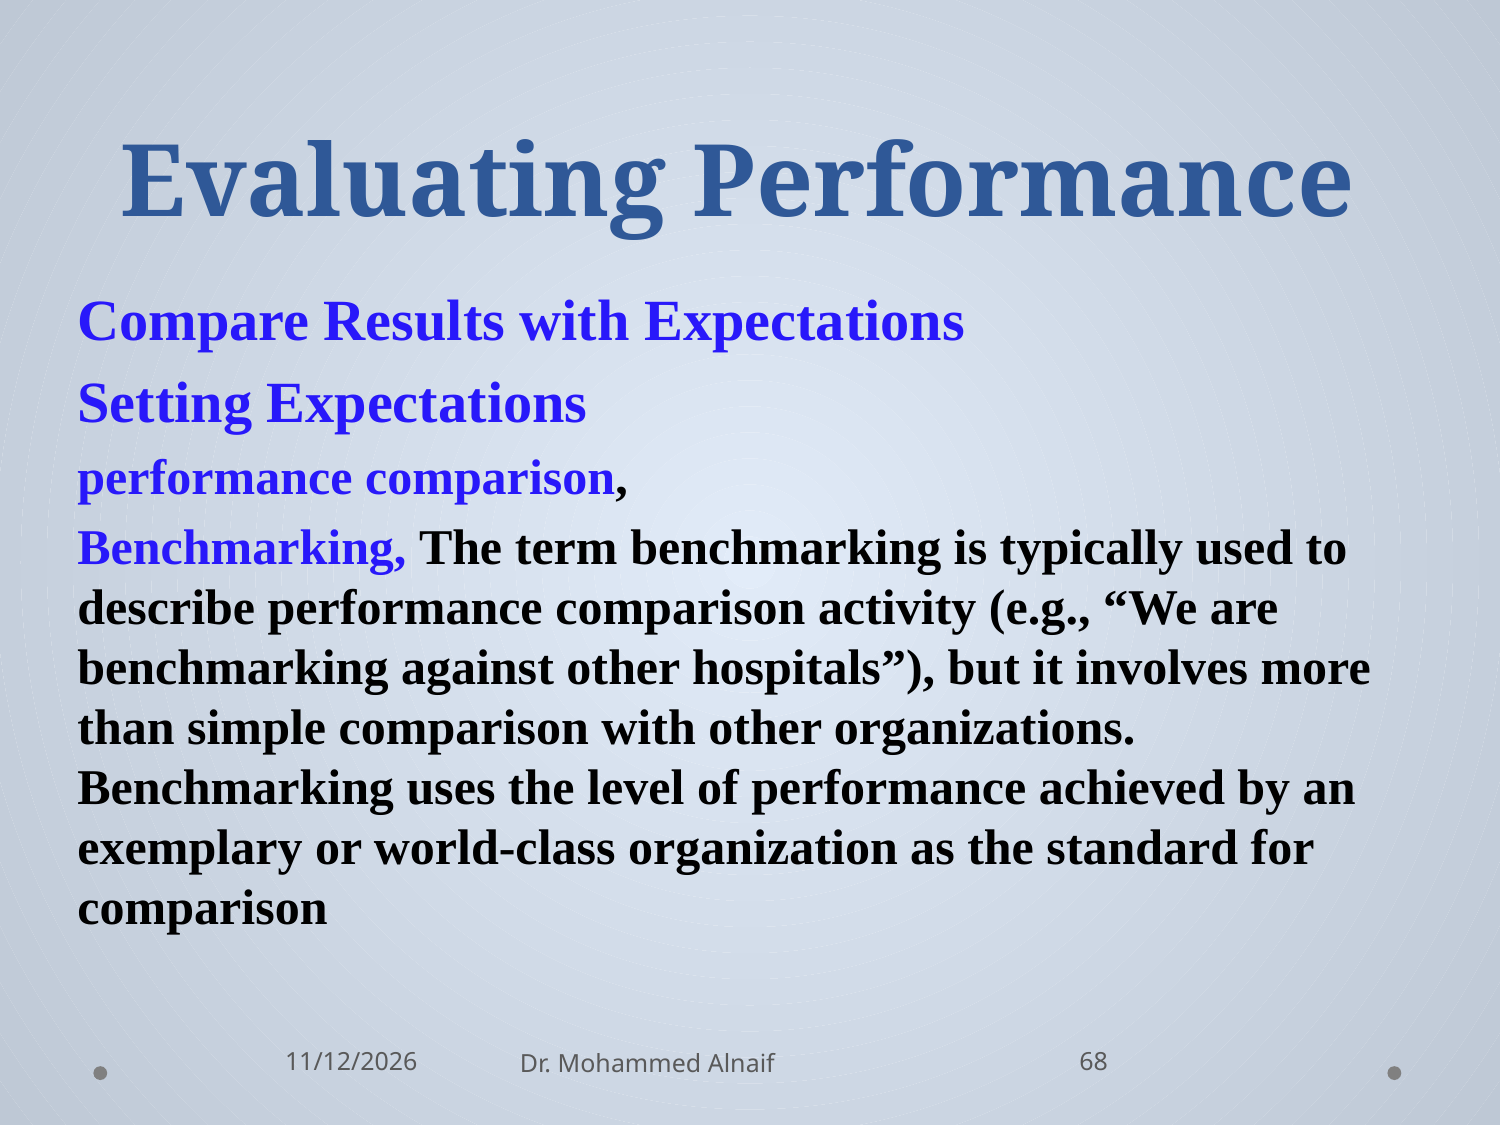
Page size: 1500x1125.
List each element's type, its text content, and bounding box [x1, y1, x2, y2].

footer Dr. Mohammed Alnaif [512, 1025, 988, 1100]
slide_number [75, 1025, 425, 1100]
title Evaluating Performance [100, 78, 1376, 244]
slide_number 68 [1074, 1025, 1425, 1100]
subtitle Compare Results with Expectations Setting Expectations performance comparison, Benchmarking, The term benchmarking is typically used to describe performance comparison activity (e.g., “We are benchmarking against other hospitals”), but it involves more than simple comparison with other organizations. Benchmarking uses the level of performance achieved by an exemplary or world-class organization as the standard for comparison [62, 275, 1463, 1013]
